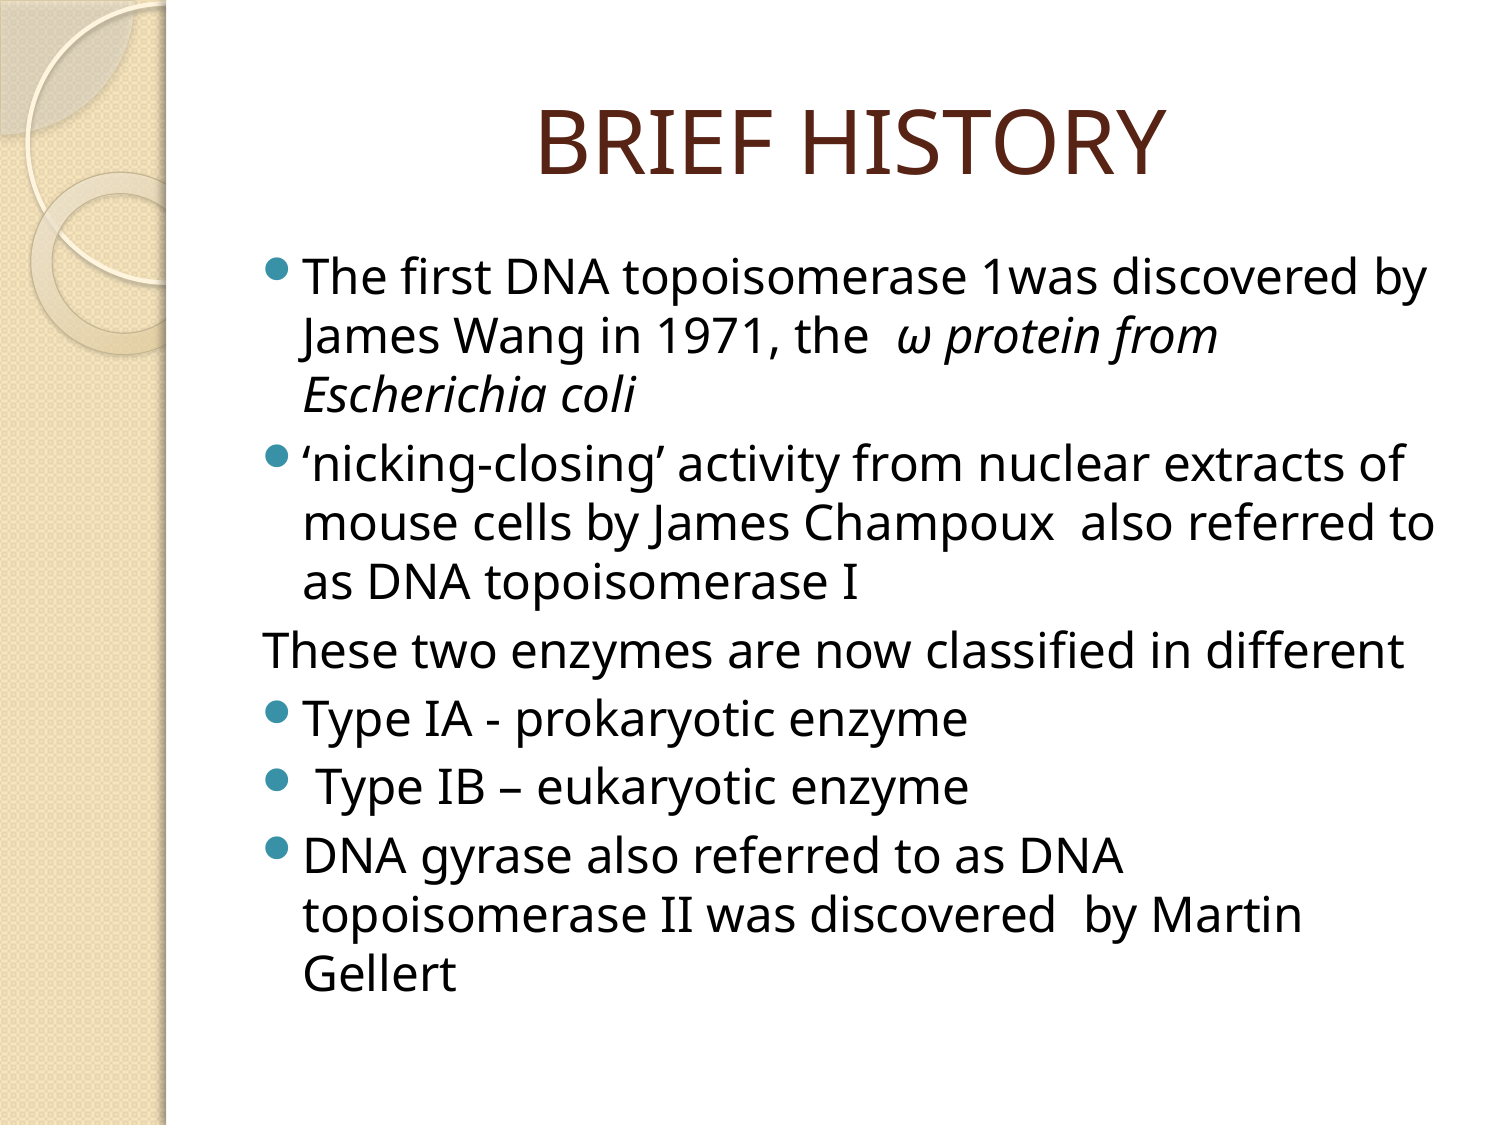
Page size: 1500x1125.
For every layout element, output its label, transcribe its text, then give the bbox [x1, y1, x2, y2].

title BRIEF HISTORY [235, 45, 1466, 233]
list The first DNA topoisomerase 1was discovered by James Wang in 1971, the ω protein from Escherichia coli ‘nicking-closing’ activity from nuclear extracts of mouse cells by James Champoux also referred to as DNA topoisomerase I These two enzymes are now classified in different Type IA - prokaryotic enzyme Type IB – eukaryotic enzyme DNA gyrase also referred to as DNA topoisomerase II was discovered by Martin Gellert [235, 237, 1466, 1025]
